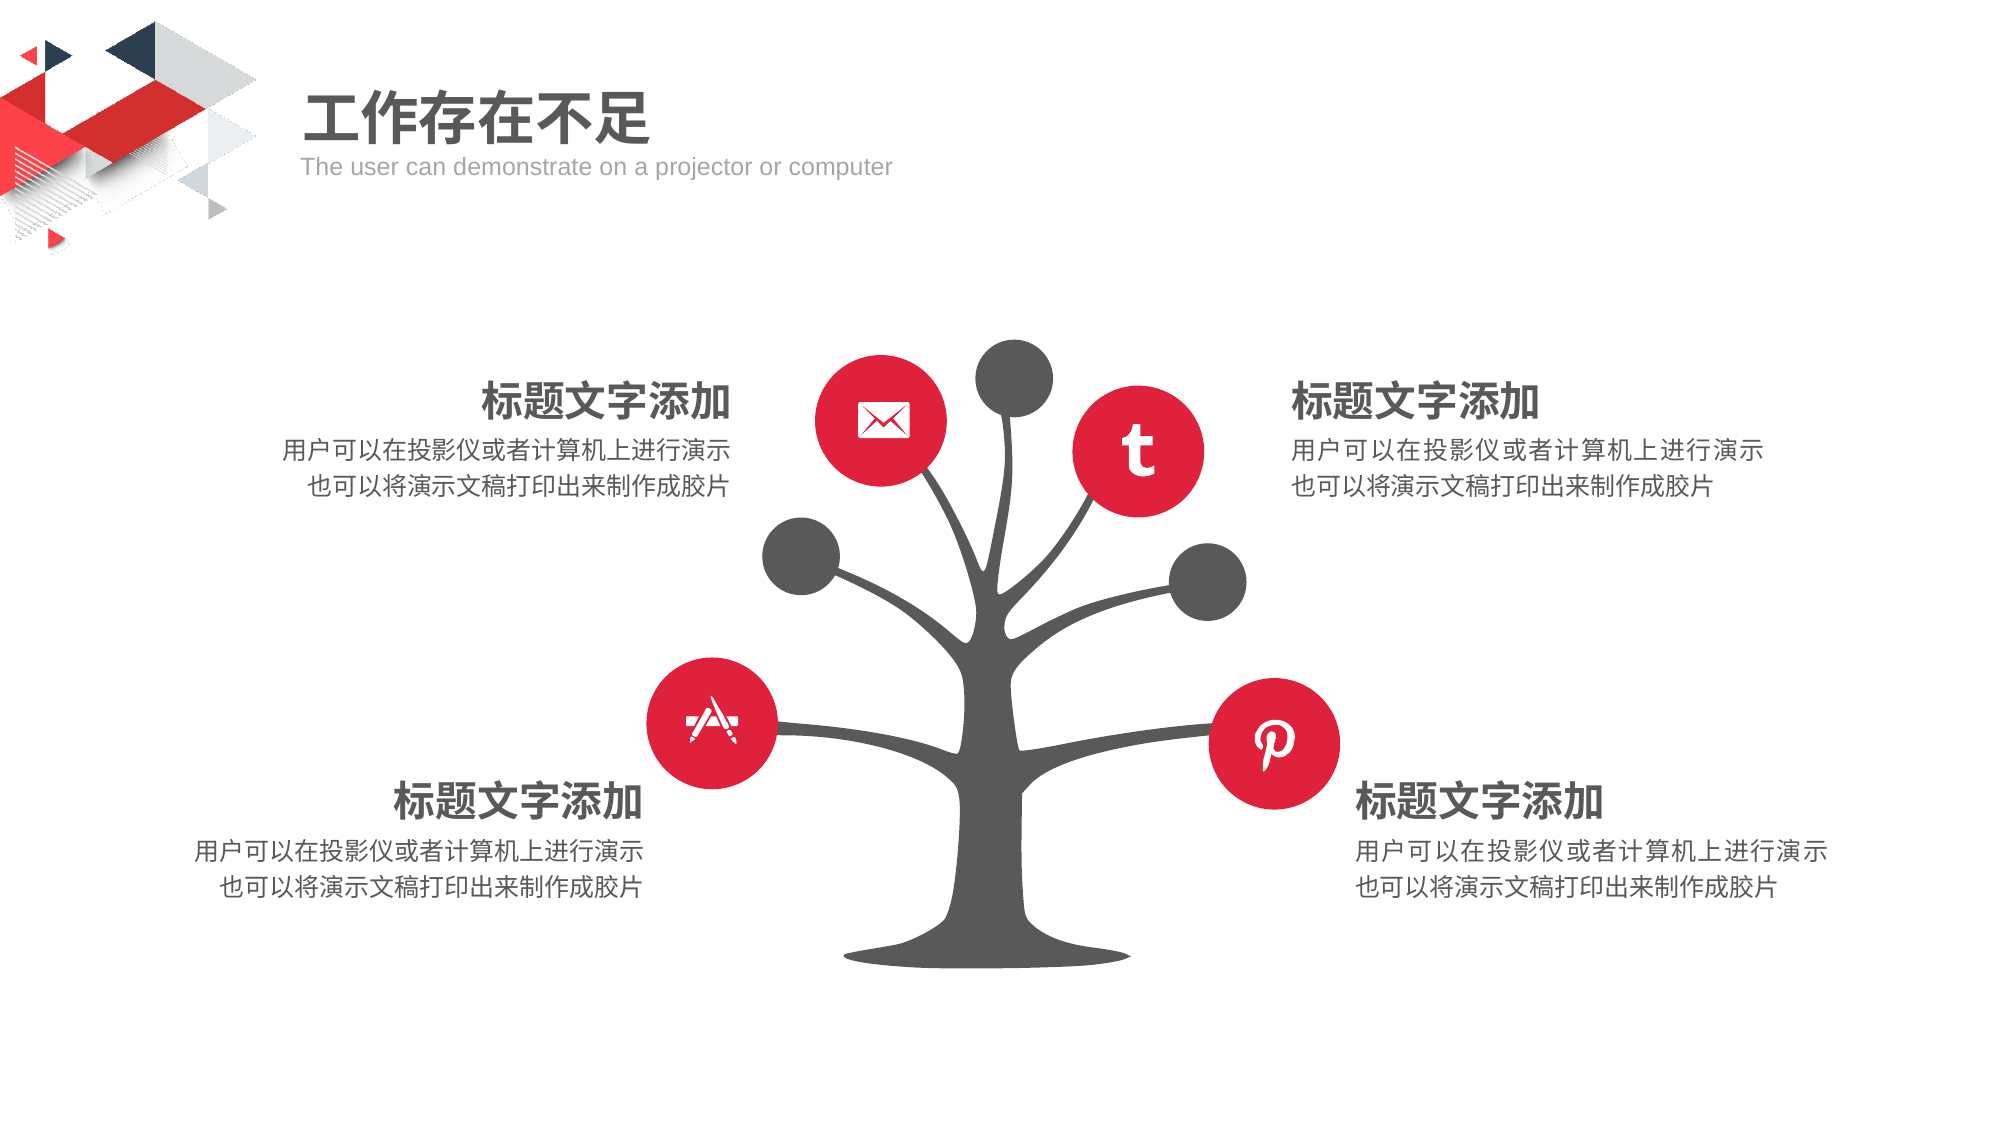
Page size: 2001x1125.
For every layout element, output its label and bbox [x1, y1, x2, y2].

text_box [155, 757, 660, 911]
text_box [1276, 357, 1781, 510]
text_box [1168, 543, 1247, 621]
text_box [285, 73, 1116, 189]
text_box [975, 339, 1054, 418]
text_box [814, 355, 947, 487]
picture [0, 21, 256, 255]
text_box [242, 357, 747, 510]
text_box [1340, 757, 1844, 911]
text_box [762, 517, 840, 596]
text_box [778, 416, 1208, 969]
text_box [1072, 385, 1205, 518]
text_box [646, 657, 778, 790]
text_box [1208, 678, 1341, 810]
